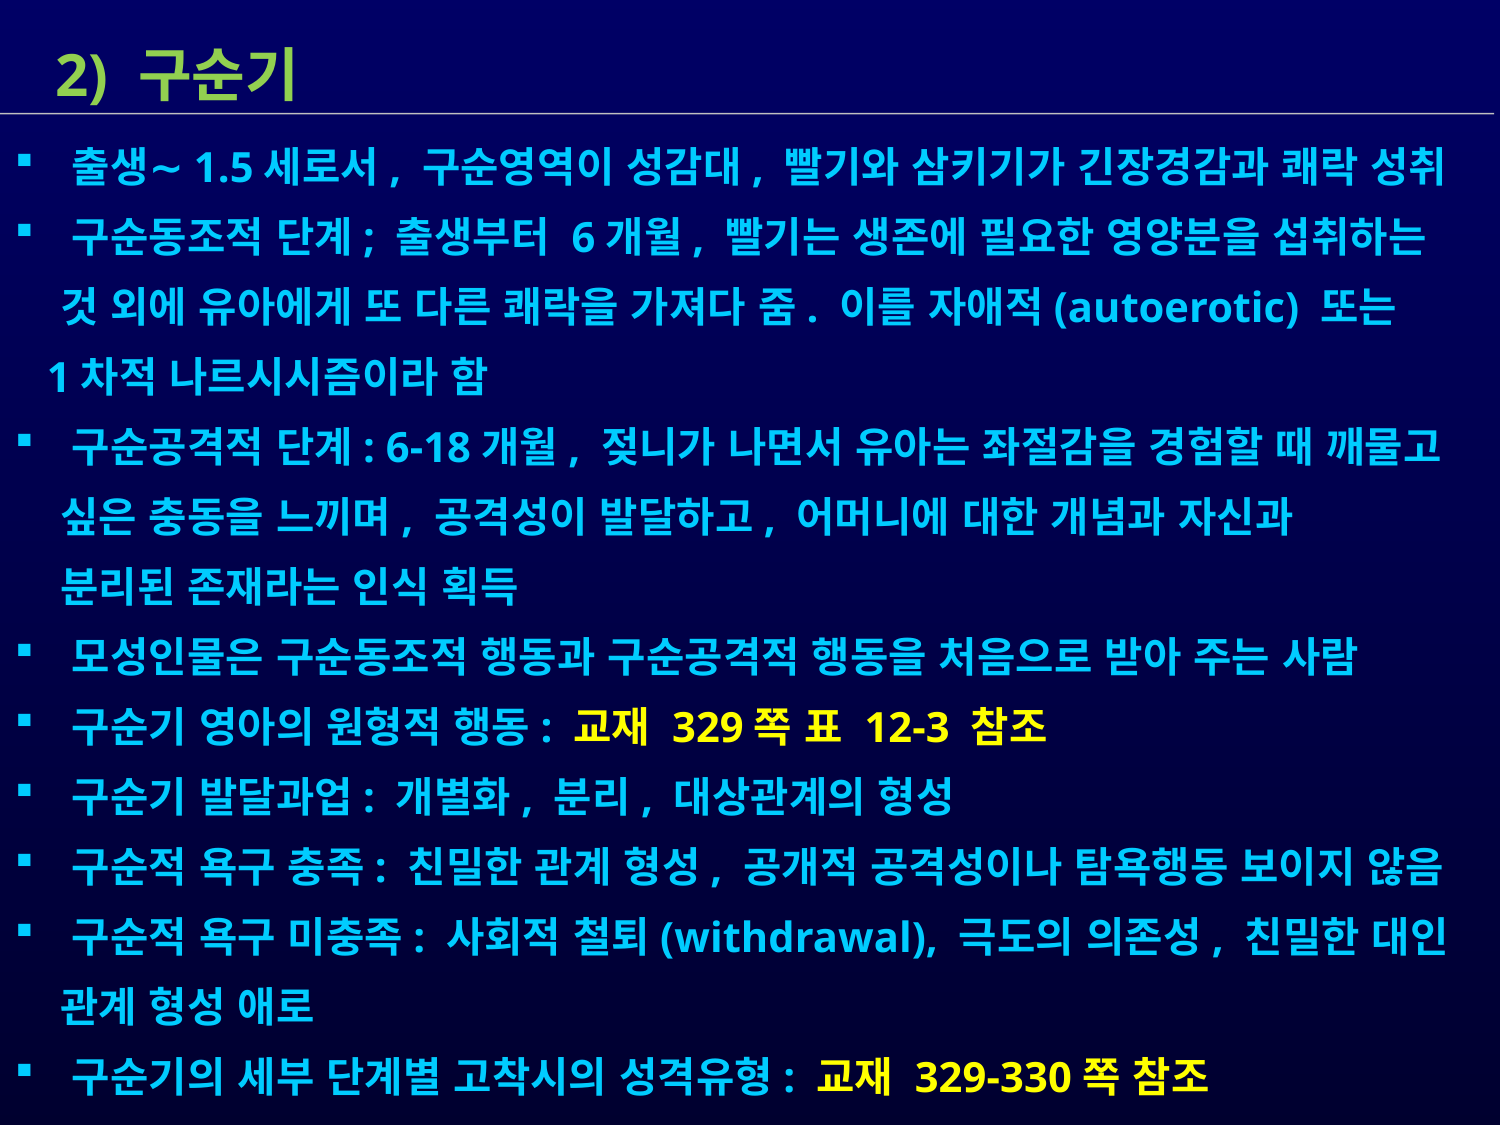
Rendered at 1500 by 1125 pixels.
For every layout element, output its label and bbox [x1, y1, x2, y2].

text_box [0, 30, 1500, 1125]
